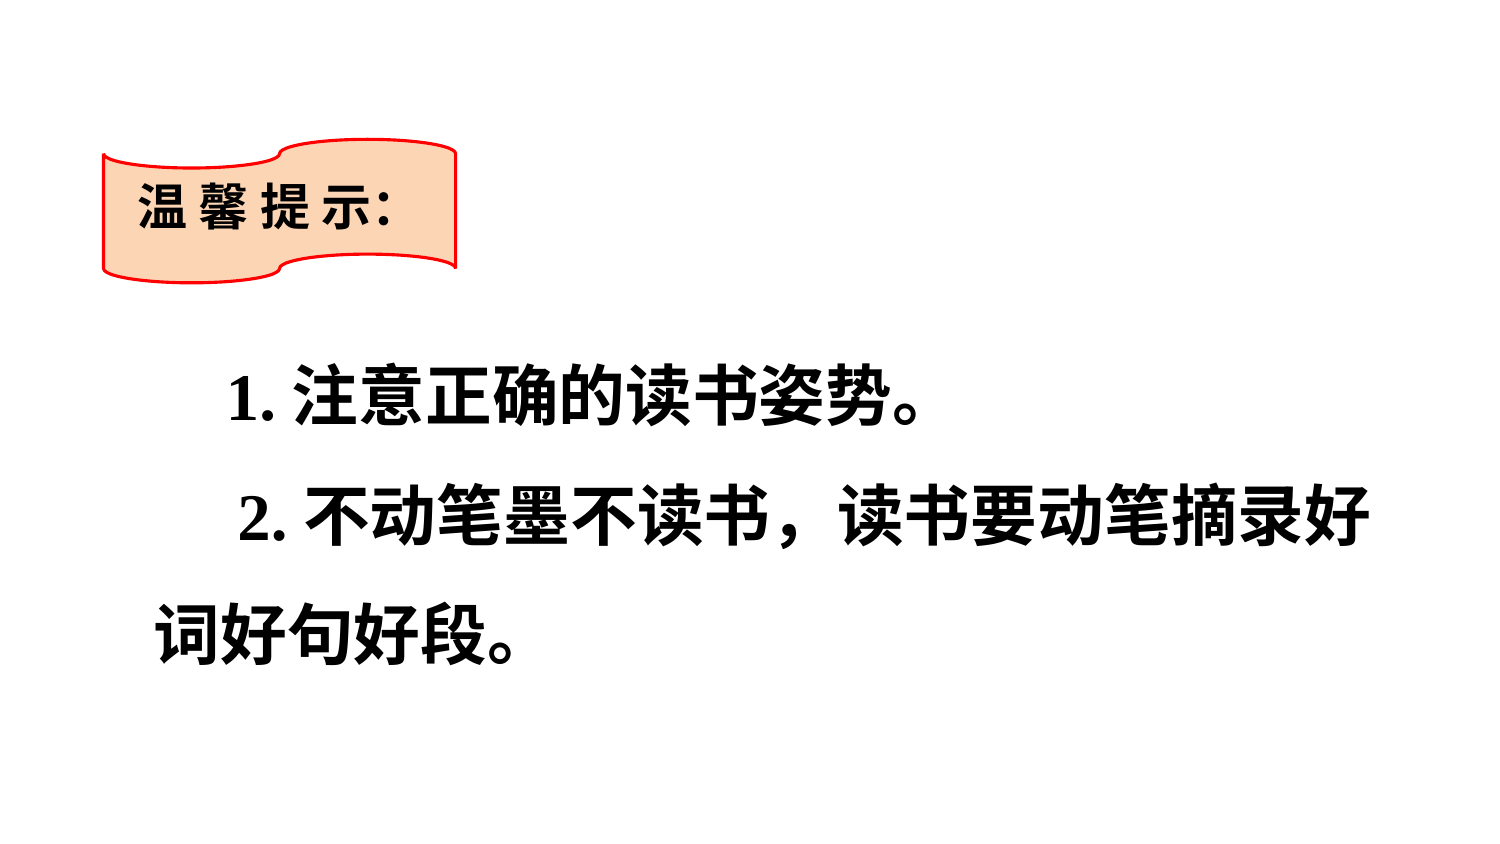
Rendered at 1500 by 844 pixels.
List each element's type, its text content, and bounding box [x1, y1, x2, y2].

text_box 温 馨 提 示： [103, 139, 456, 283]
text_box 1.注意正确的读书姿势。 2.不动笔墨不读书，读书要动笔摘录好词好句好段。 [138, 305, 1425, 681]
